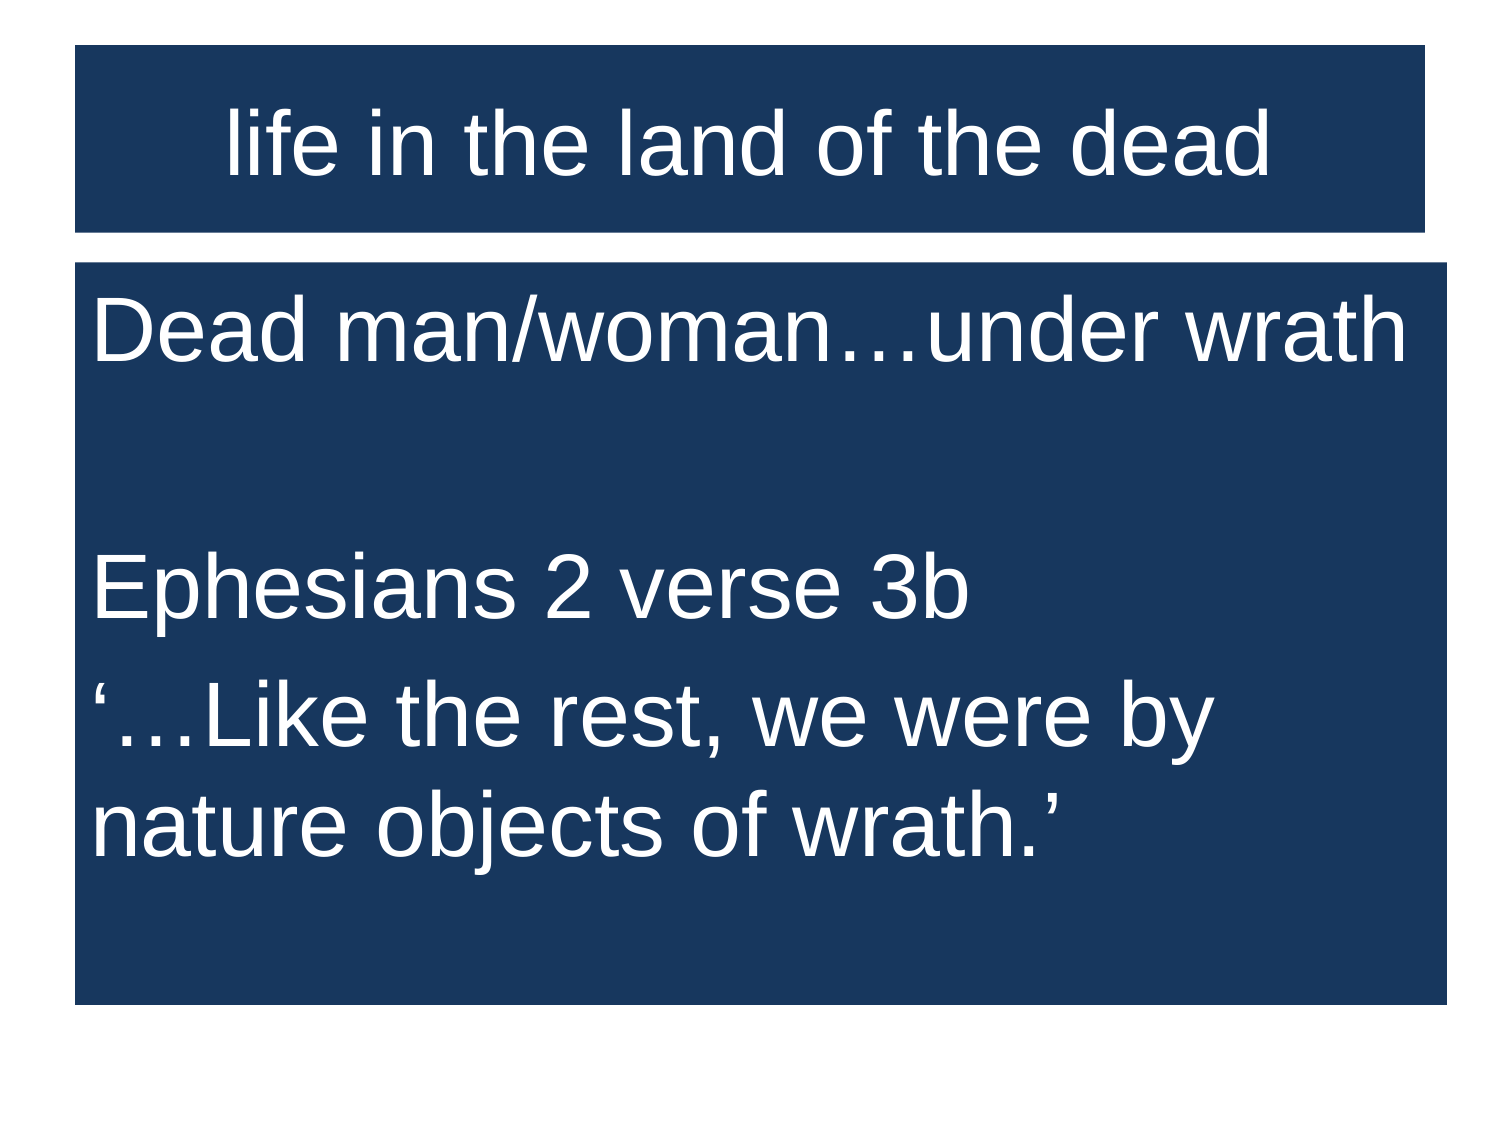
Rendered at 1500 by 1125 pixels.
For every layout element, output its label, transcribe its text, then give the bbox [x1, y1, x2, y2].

title life in the land of the dead [75, 45, 1425, 233]
list Dead man/woman…under wrath Ephesians 2 verse 3b ‘…Like the rest, we were by nature objects of wrath.’ [75, 262, 1447, 1005]
